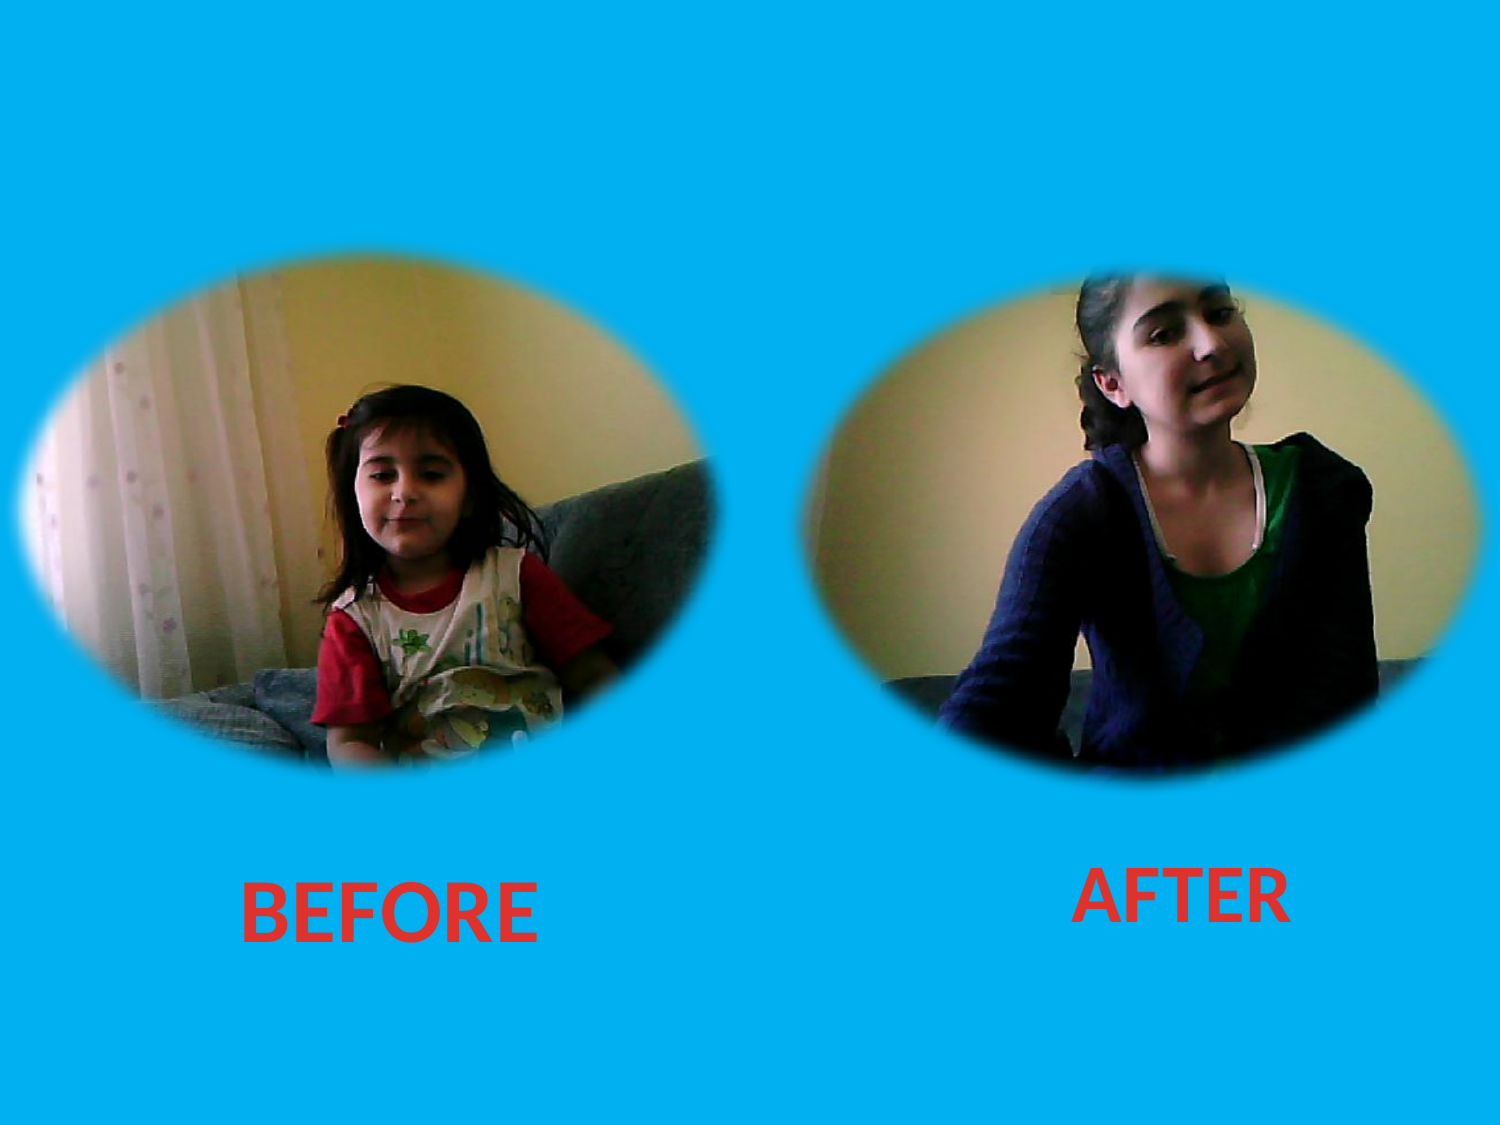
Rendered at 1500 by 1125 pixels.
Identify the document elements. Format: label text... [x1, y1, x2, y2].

text_box AFTER [1056, 832, 1308, 947]
picture [793, 268, 1491, 777]
picture [9, 245, 716, 775]
text_box BEFORE [224, 843, 556, 969]
